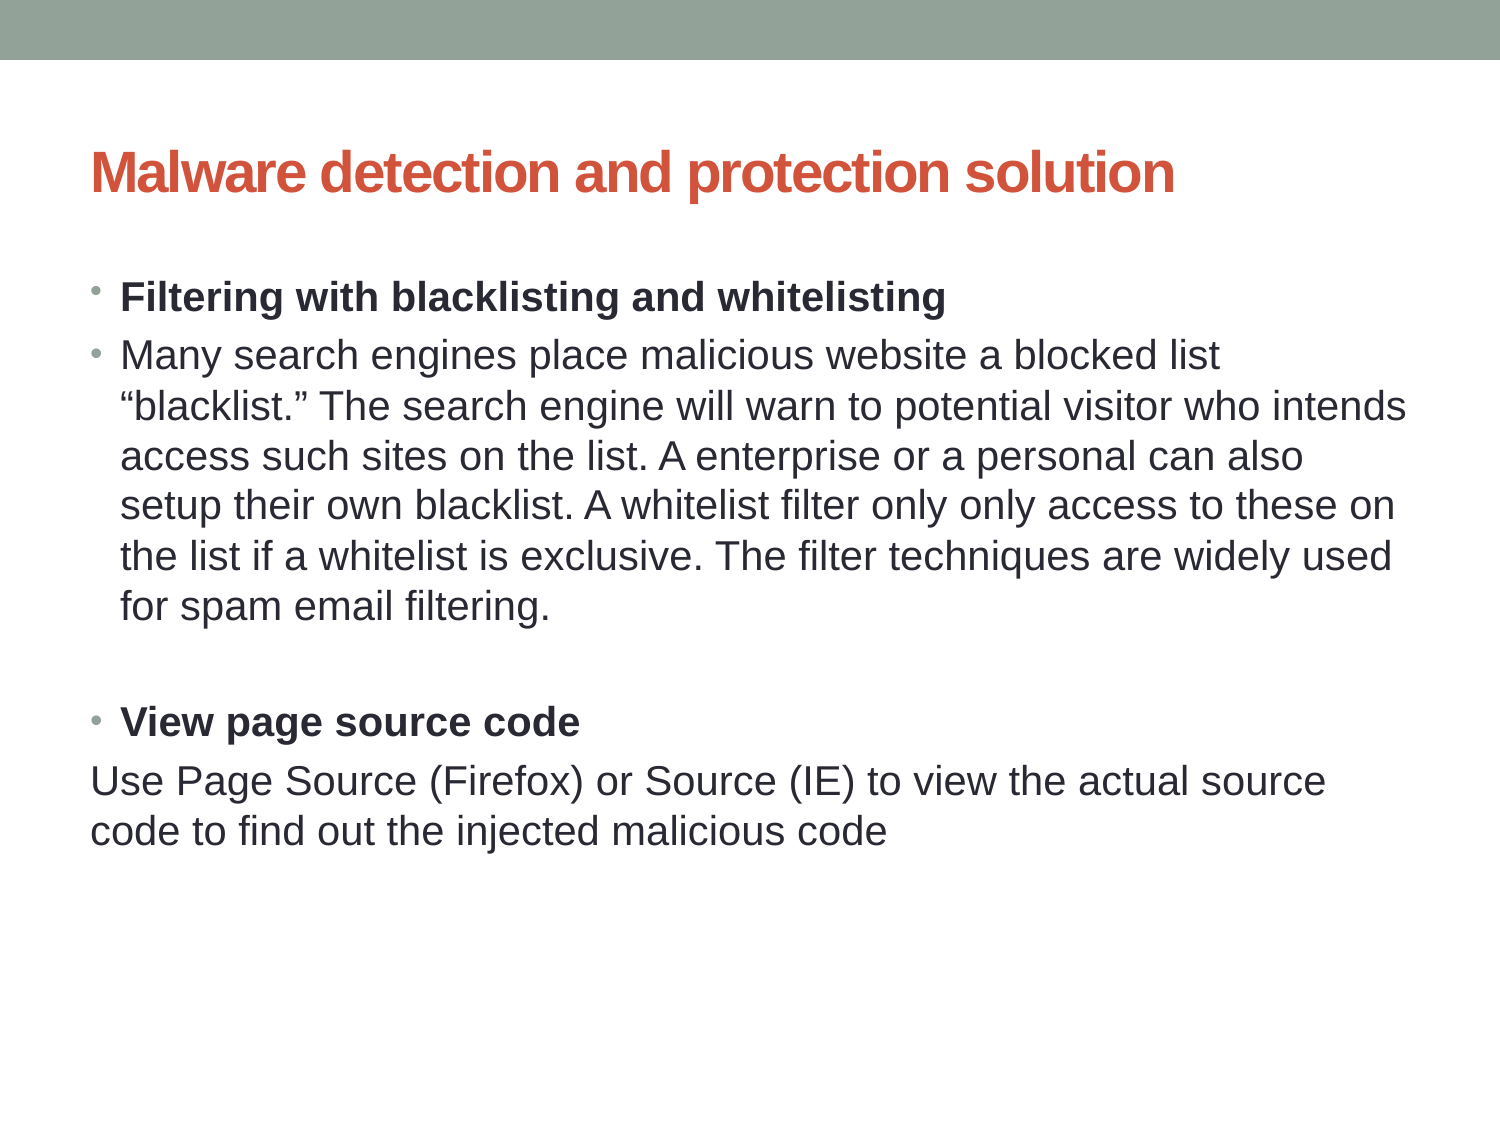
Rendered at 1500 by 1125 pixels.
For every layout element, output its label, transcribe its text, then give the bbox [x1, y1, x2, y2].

title Malware detection and protection solution [75, 87, 1425, 250]
list Filtering with blacklisting and whitelisting Many search engines place malicious website a blocked list “blacklist.” The search engine will warn to potential visitor who intends access such sites on the list. A enterprise or a personal can also setup their own blacklist. A whitelist filter only only access to these on the list if a whitelist is exclusive. The filter techniques are widely used for spam email filtering. View page source code Use Page Source (Firefox) or Source (IE) to view the actual source code to find out the injected malicious code [75, 262, 1425, 1063]
